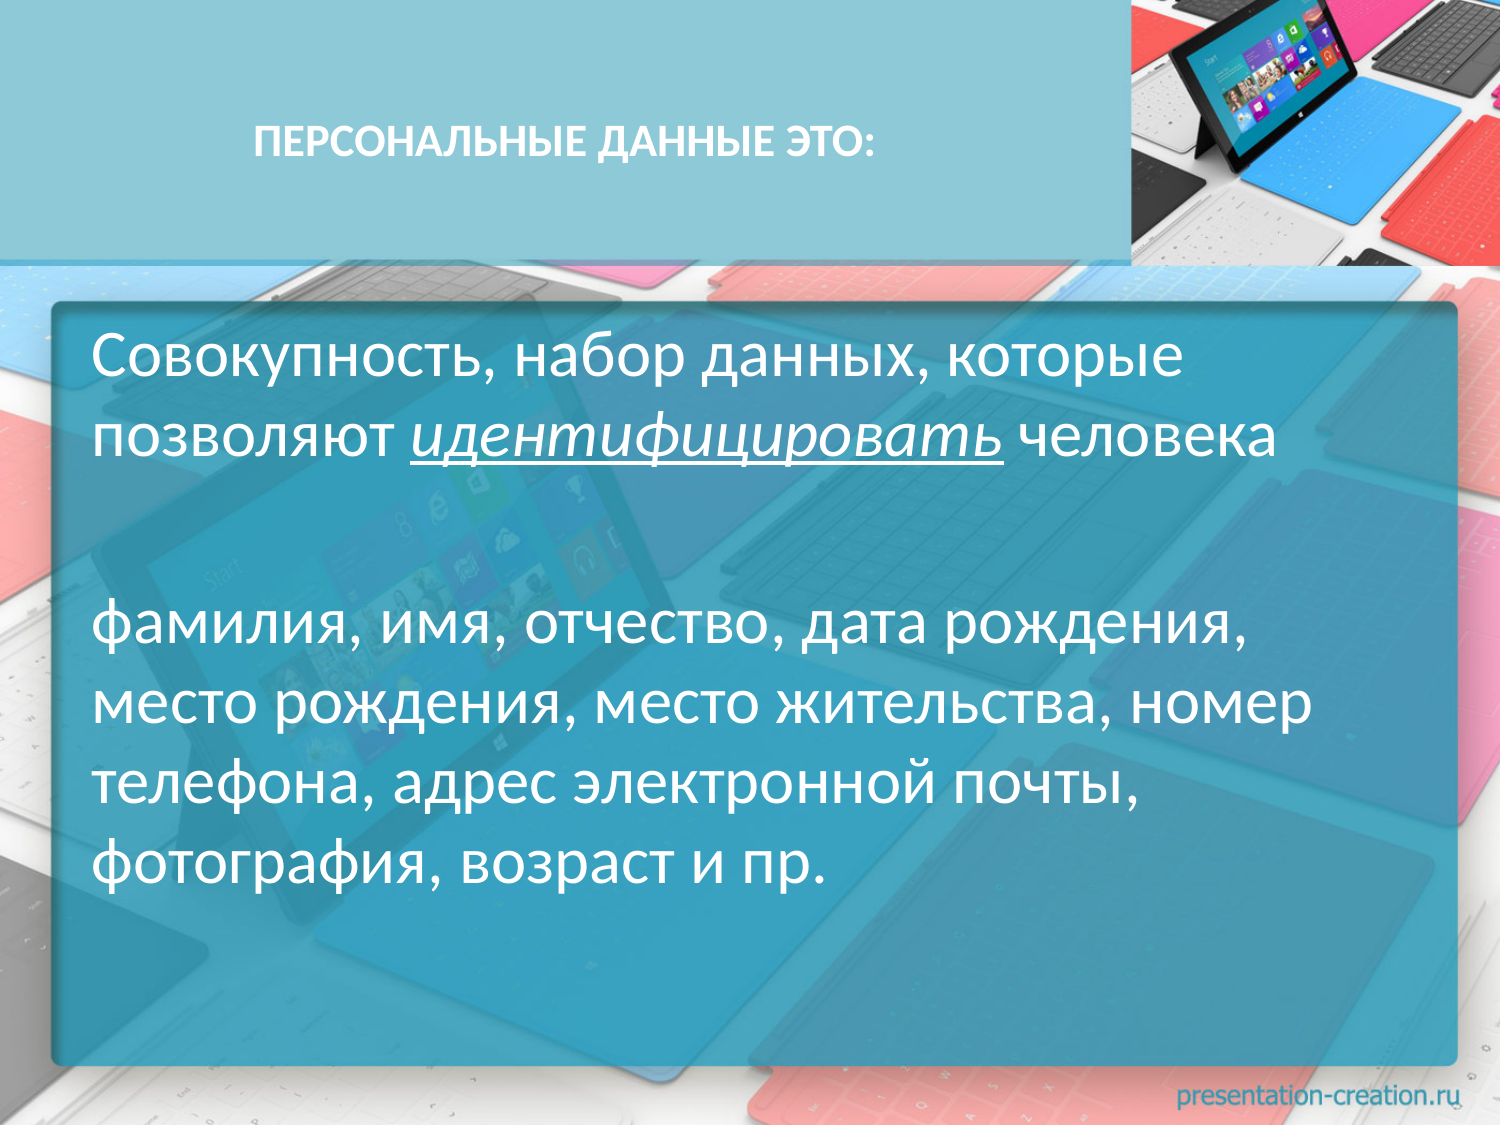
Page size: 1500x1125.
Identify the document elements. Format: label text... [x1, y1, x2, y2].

picture [0, 0, 1500, 1125]
title ПЕРСОНАЛЬНЫЕ ДАННЫЕ ЭТО: [5, 101, 1125, 173]
list Совокупность, набор данных, которые позволяют идентифицировать человека фамилия, имя, отчество, дата рождения, место рождения, место жительства, номер телефона, адрес электронной почты, фотография, возраст и пр. [76, 302, 1447, 1047]
